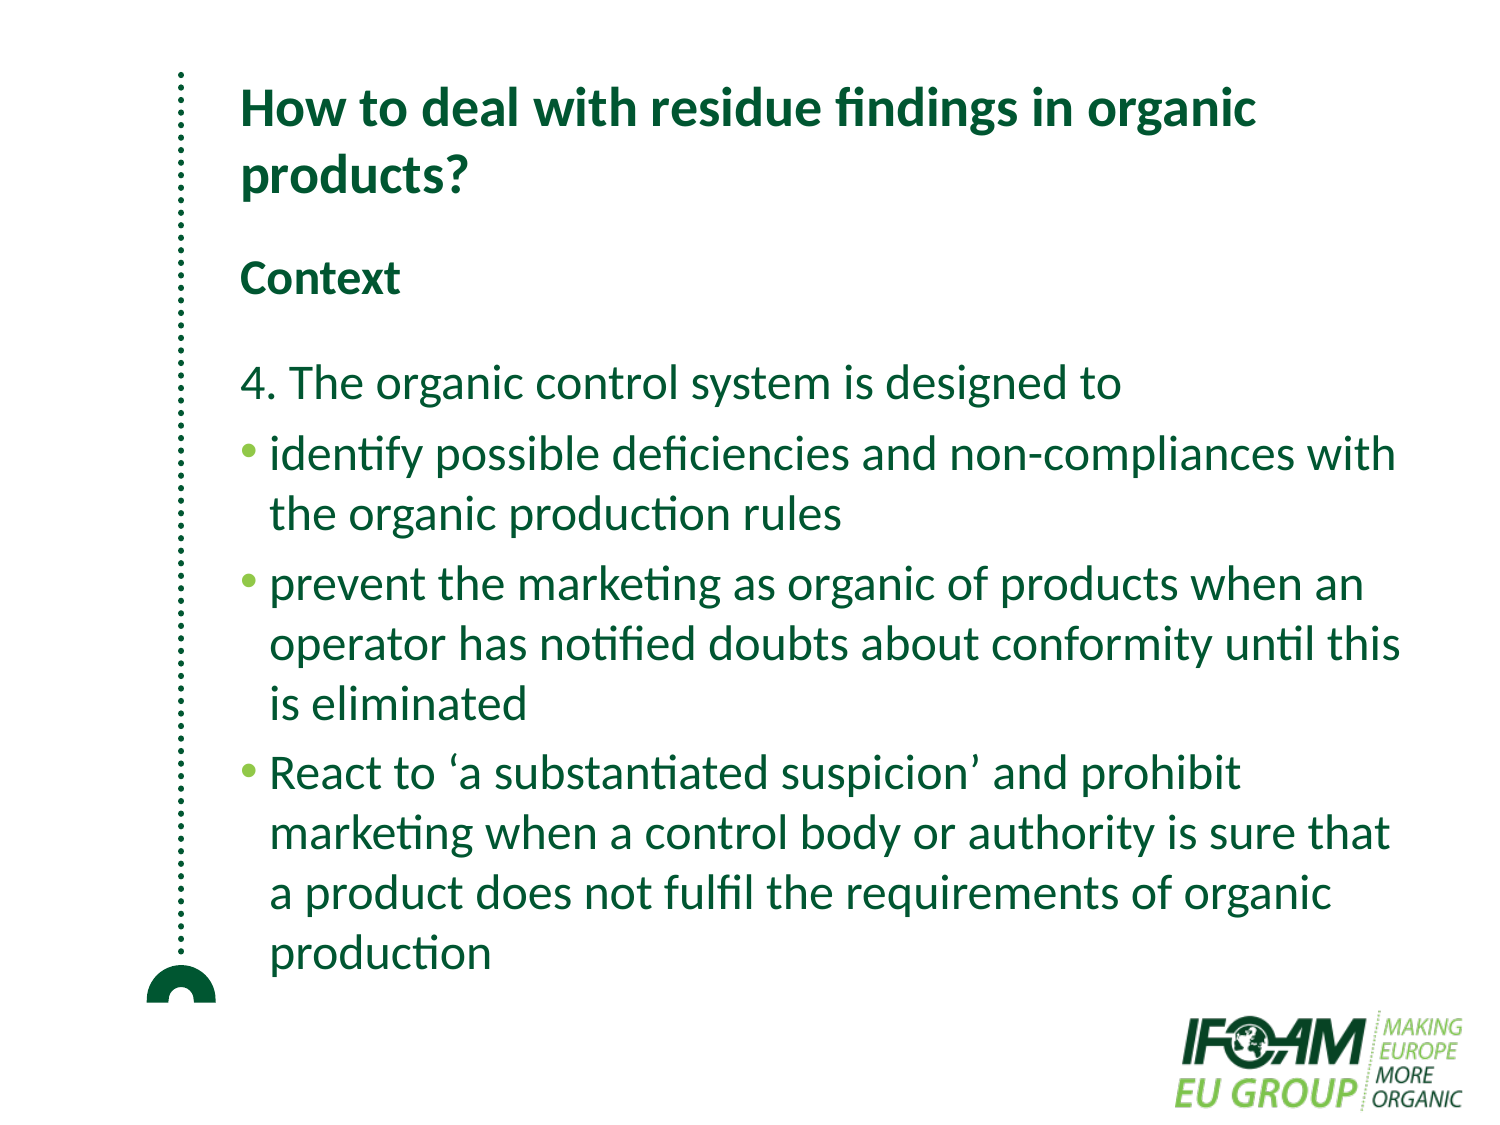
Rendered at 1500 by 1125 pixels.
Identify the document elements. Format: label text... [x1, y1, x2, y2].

title How to deal with residue findings in organic products? [225, 62, 1425, 213]
list Context 4. The organic control system is designed to identify possible deficiencies and non-compliances with the organic production rules prevent the marketing as organic of products when an operator has notified doubts about conformity until this is eliminated React to ‘a substantiated suspicion’ and prohibit marketing when a control body or authority is sure that a product does not fulfil the requirements of organic production [225, 237, 1425, 1000]
text_box [249, 87, 1450, 238]
